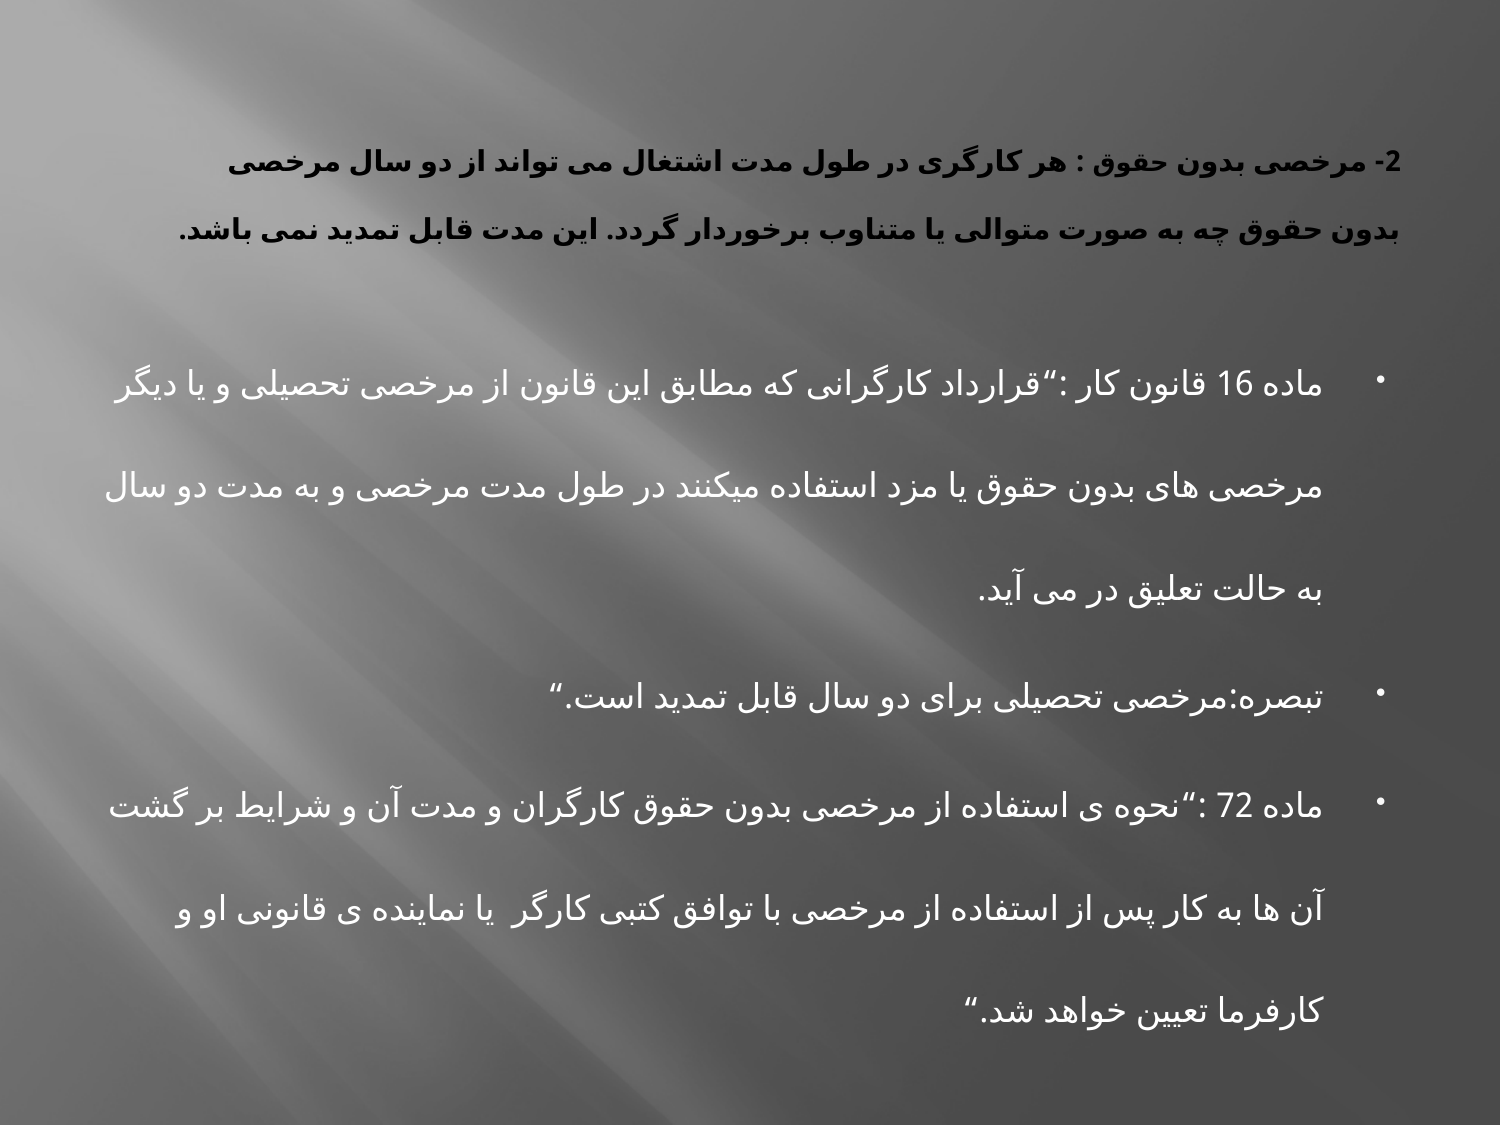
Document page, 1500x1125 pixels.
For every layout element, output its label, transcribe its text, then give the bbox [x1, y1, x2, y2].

title 2- مرخصی بدون حقوق : هر کارگری در طول مدت اشتغال می تواند از دو سال مرخصی بدون حقوق چه به صورت متوالی یا متناوب برخوردار گردد. این مدت قابل تمدید نمی باشد. [140, 70, 1416, 284]
list ماده 16 قانون کار :“قرارداد کارگرانی که مطابق این قانون از مرخصی تحصیلی و یا دیگر مرخصی های بدون حقوق یا مزد استفاده میکنند در طول مدت مرخصی و به مدت دو سال به حالت تعلیق در می آید. تبصره:مرخصی تحصیلی برای دو سال قابل تمدید است.“ ماده 72 :“نحوه ی استفاده از مرخصی بدون حقوق کارگران و مدت آن و شرایط بر گشت آن ها به کار پس از استفاده از مرخصی با توافق کتبی کارگر یا نماینده ی قانونی او و کارفرما تعیین خواهد شد.“ [70, 292, 1421, 1041]
